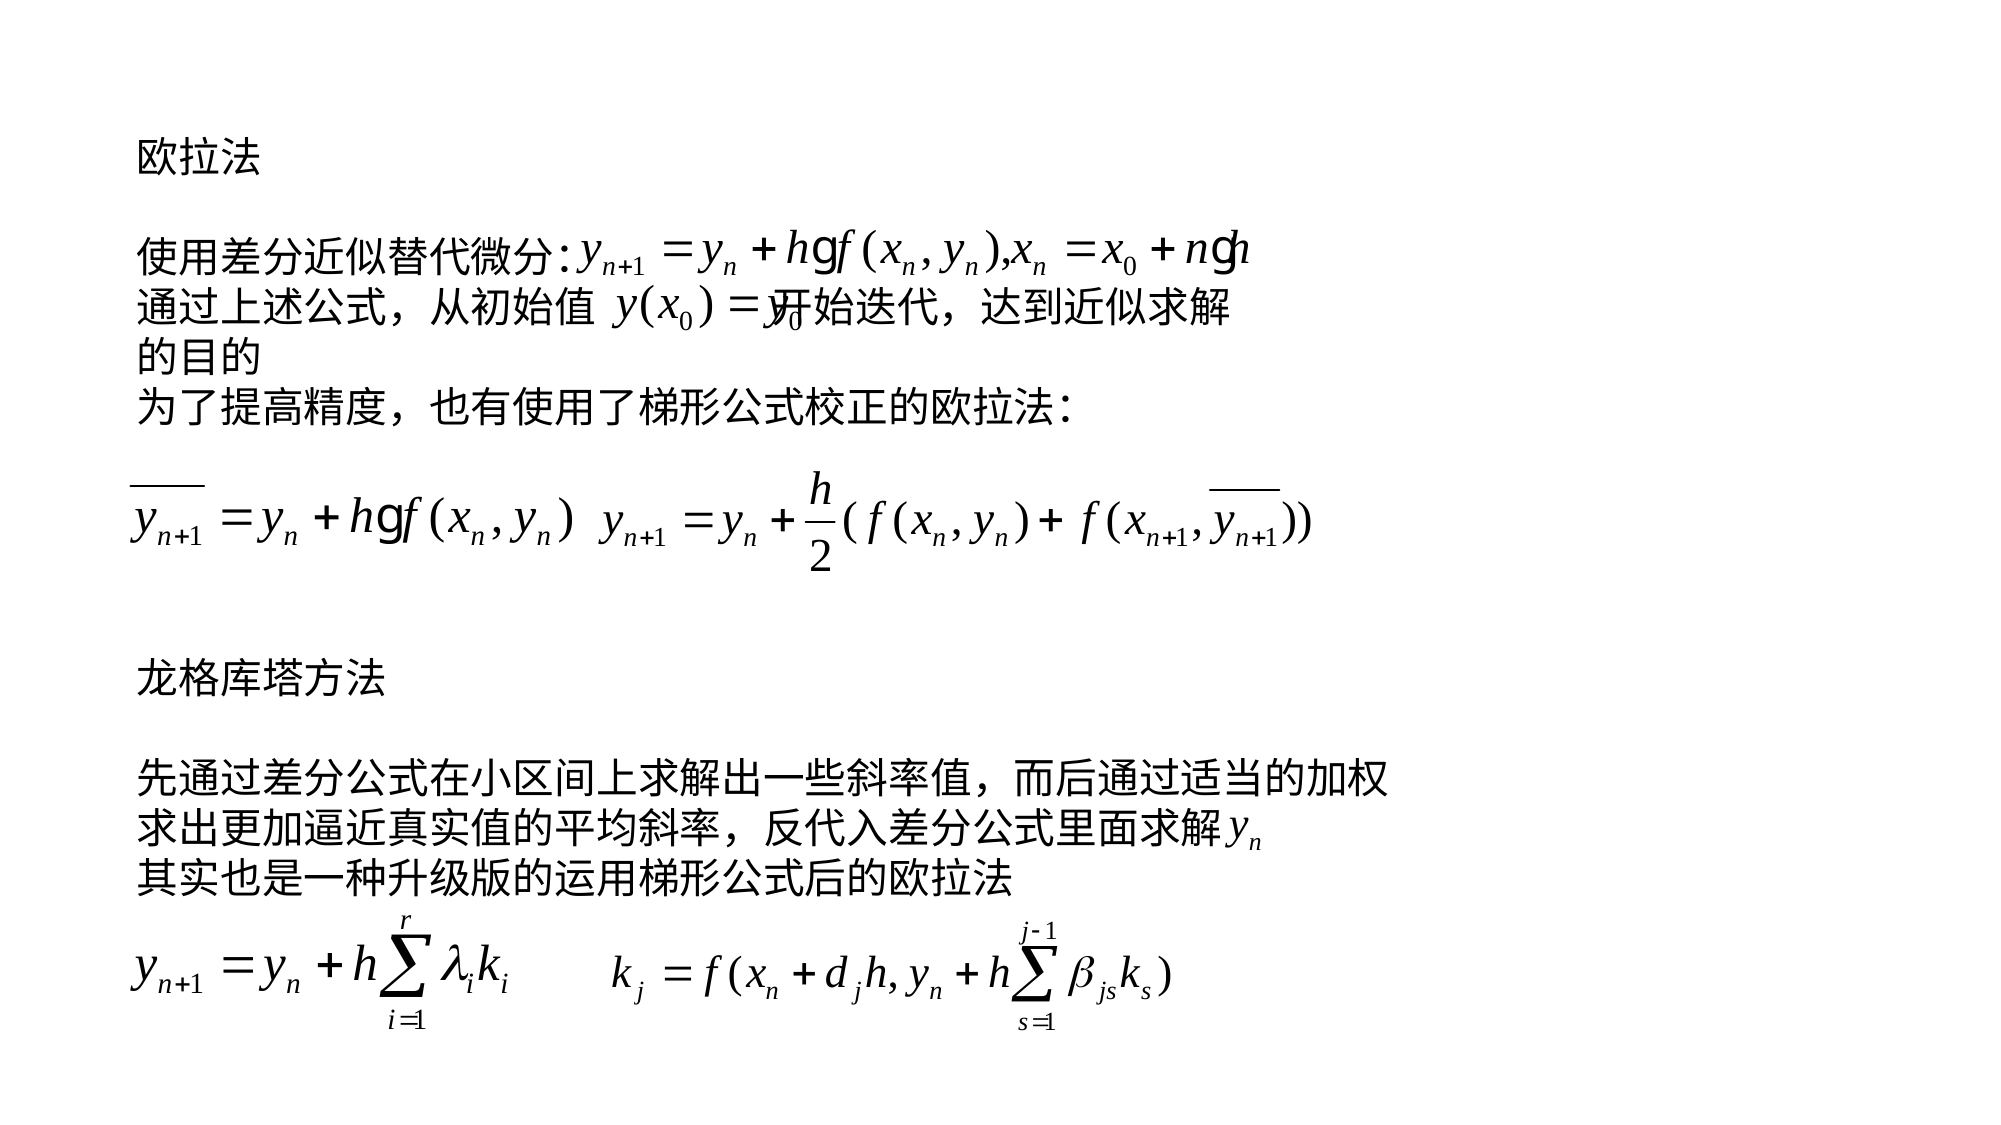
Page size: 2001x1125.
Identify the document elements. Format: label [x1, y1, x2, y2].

text_box [122, 643, 1436, 1041]
text_box [122, 123, 1322, 582]
